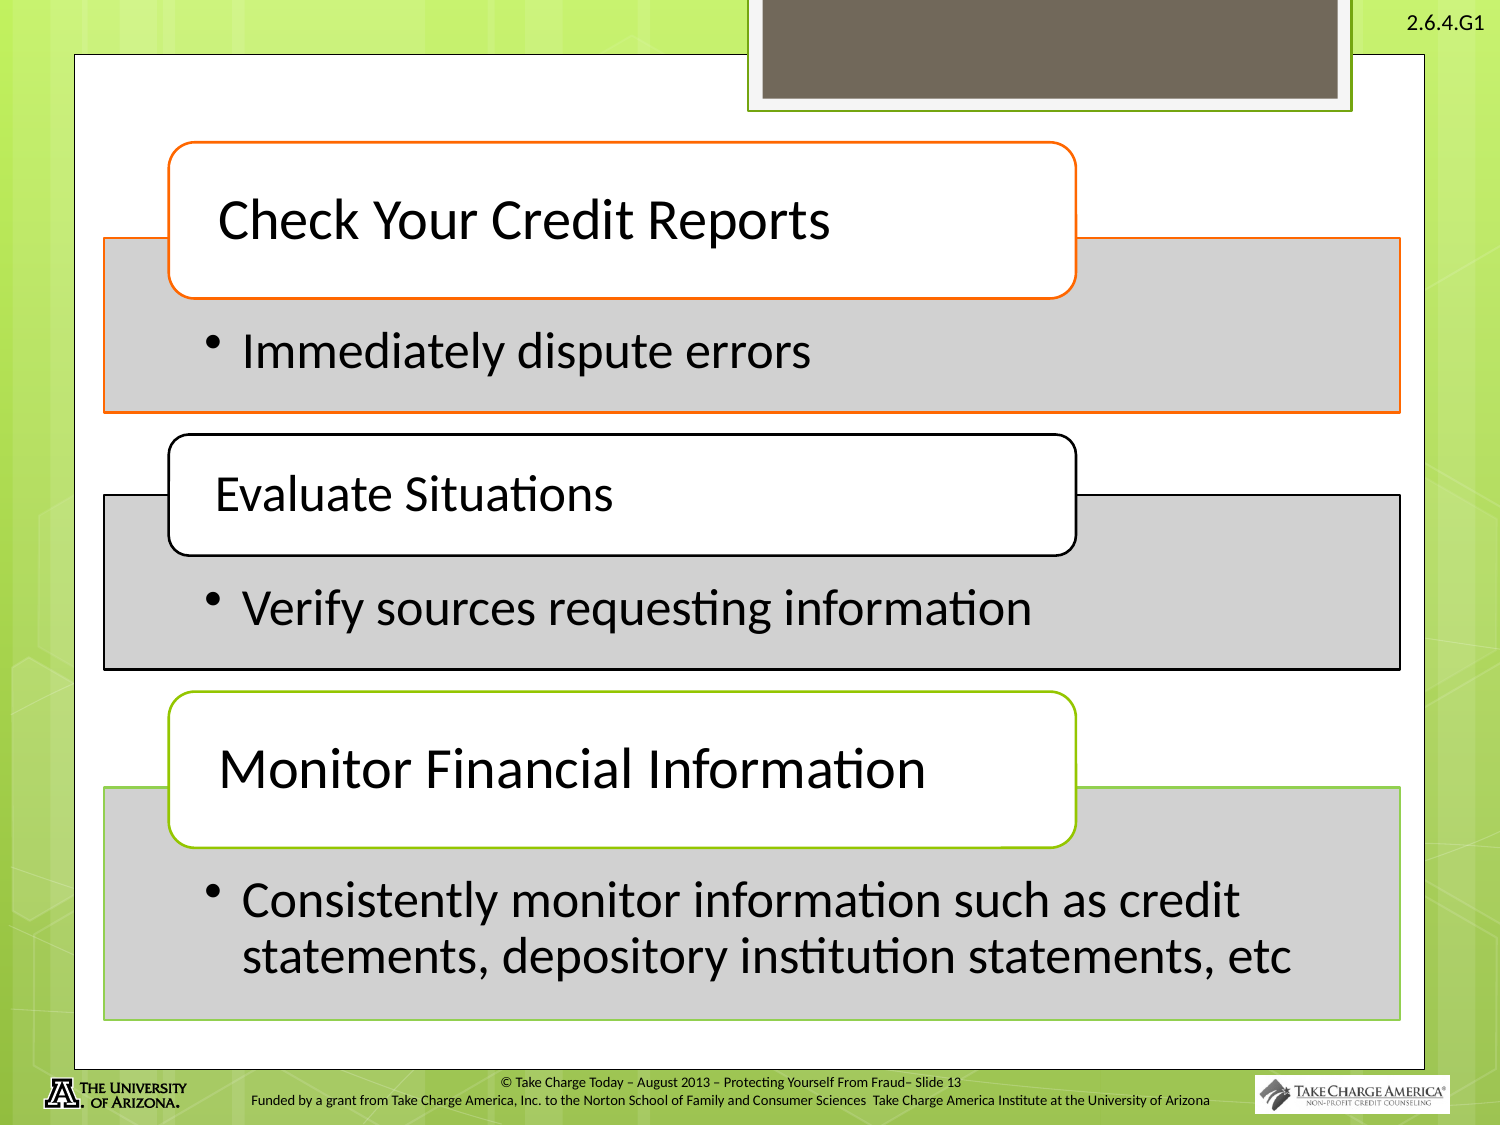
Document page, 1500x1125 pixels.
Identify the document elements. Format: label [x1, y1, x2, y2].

list [103, 137, 1401, 1025]
